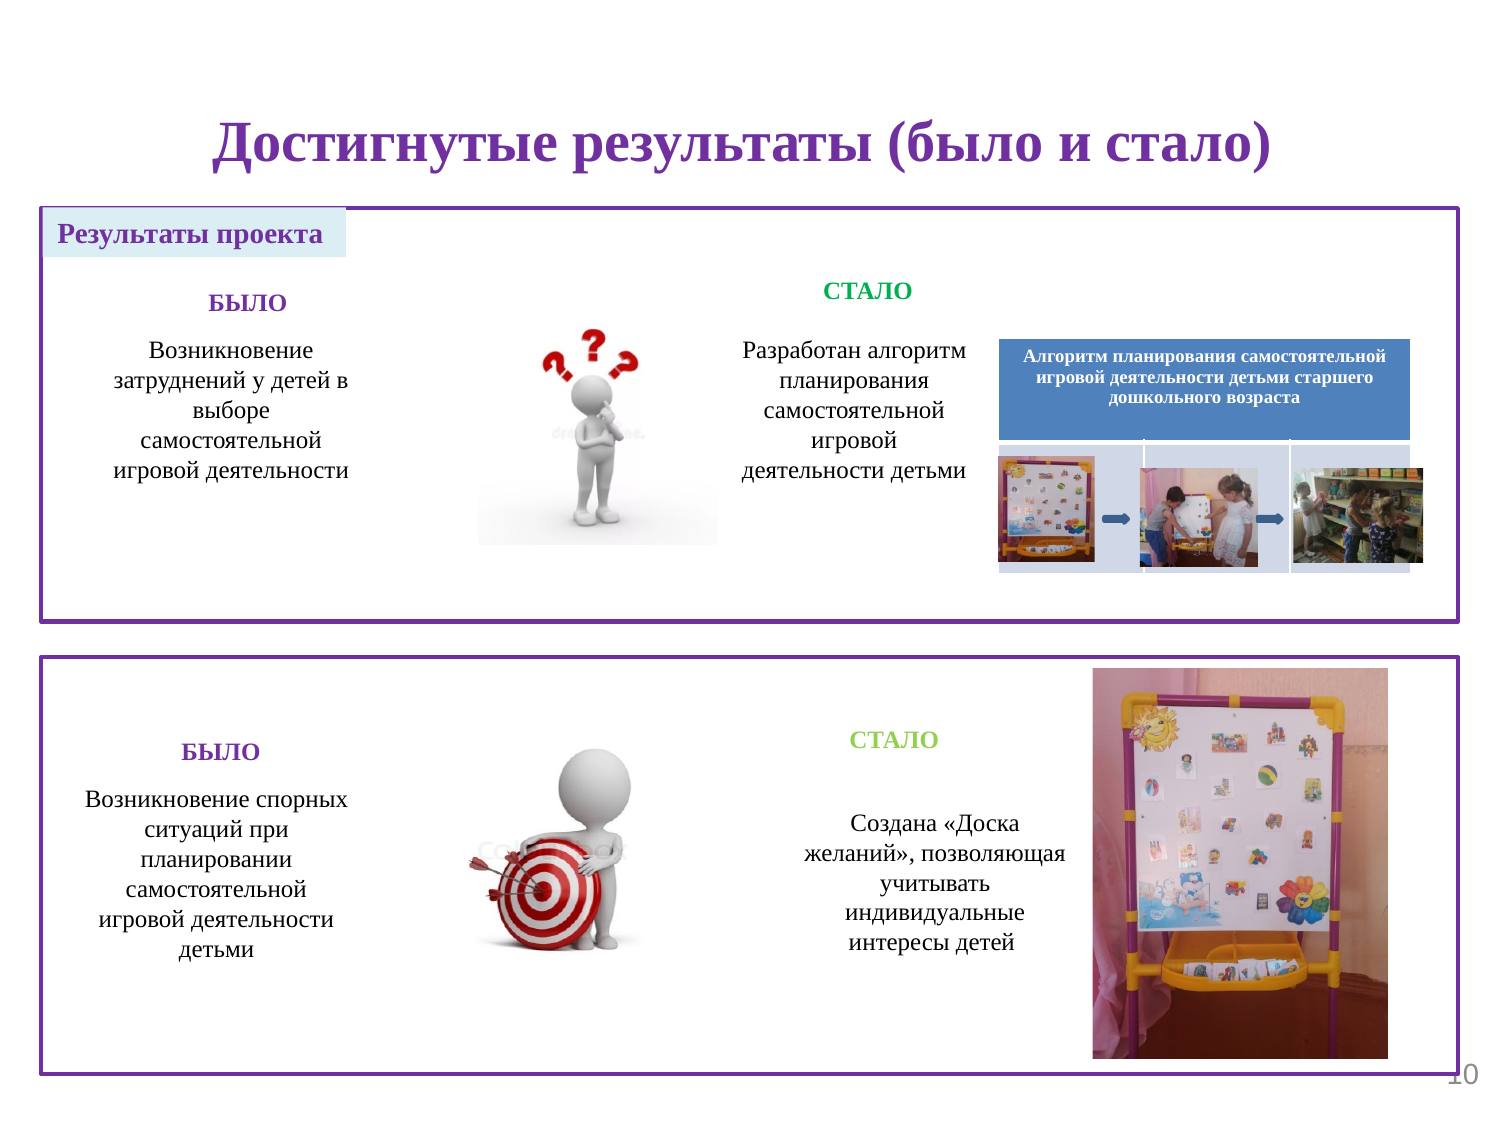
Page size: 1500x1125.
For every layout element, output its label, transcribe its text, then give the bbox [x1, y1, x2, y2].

picture [1139, 467, 1259, 568]
table_cell [1145, 445, 1289, 573]
slide_number 10 [1144, 1042, 1495, 1103]
title Достигнутые результаты (было и стало) [39, 101, 1460, 175]
picture [1092, 668, 1389, 1059]
text_box [39, 206, 1460, 624]
picture [396, 727, 656, 1063]
text_box [1102, 513, 1131, 525]
text_box [39, 655, 1460, 1076]
table_header Алгоритм планирования самостоятельной игровой деятельности детьми старшего дошкольного возраста [999, 339, 1410, 440]
text_box Результаты проекта [42, 207, 346, 258]
table_cell [1291, 445, 1410, 467]
text_box Возникновение спорных ситуаций при планировании самостоятельной игровой деятельности детьми [64, 775, 369, 970]
table_cell [999, 445, 1143, 573]
text_box БЫЛО [147, 278, 349, 324]
text_box СТАЛО [808, 716, 980, 761]
picture [1293, 467, 1424, 563]
picture [478, 314, 718, 545]
text_box Создана «Доска желаний», позволяющая учитывать индивидуальные интересы детей [789, 798, 1081, 964]
text_box СТАЛО [785, 267, 951, 312]
text_box БЫЛО [135, 727, 307, 773]
text_box Разработан алгоритм планирования самостоятельной игровой деятельности детьми [723, 326, 985, 491]
picture [997, 455, 1095, 563]
table_cell [1291, 569, 1410, 573]
text_box Возникновение затруднений у детей в выборе самостоятельной игровой деятельности [95, 326, 368, 491]
text_box [1263, 513, 1284, 525]
